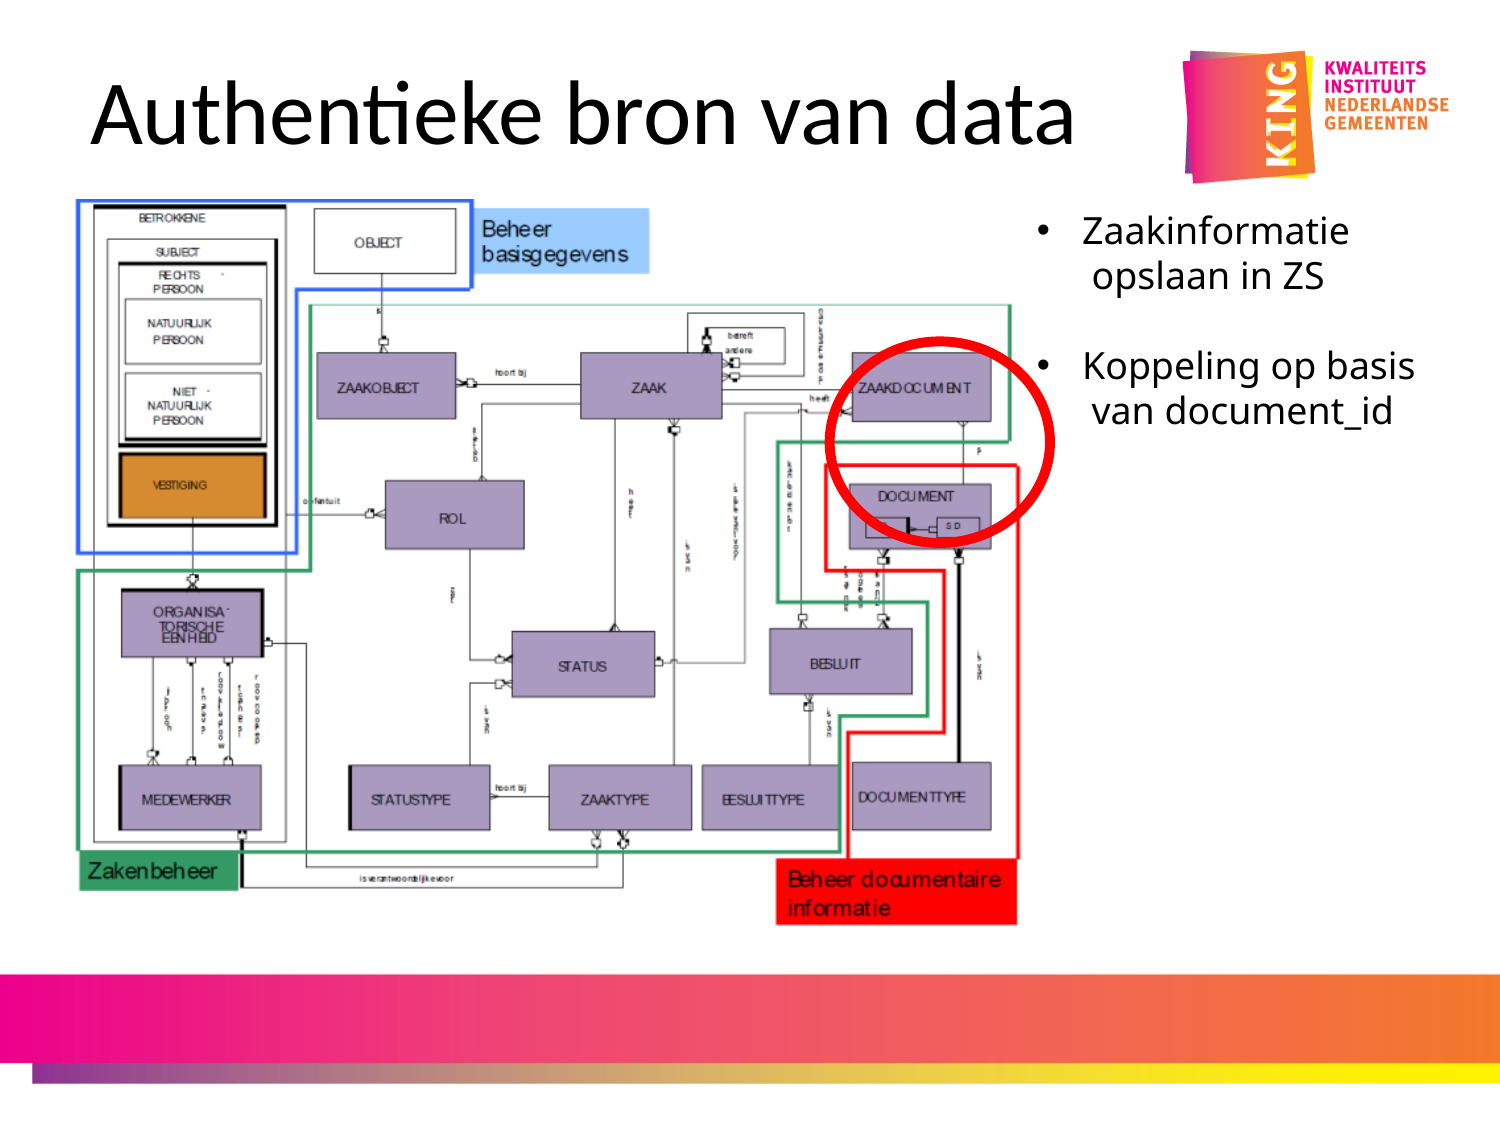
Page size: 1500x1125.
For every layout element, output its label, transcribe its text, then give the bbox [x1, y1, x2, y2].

text_box [1024, 374, 1053, 511]
title Authentieke bron van data [75, 45, 1425, 201]
text_box Zaakinformatie opslaan in ZS Koppeling op basis van document_id [1022, 199, 1431, 440]
picture [0, 0, 1500, 1125]
